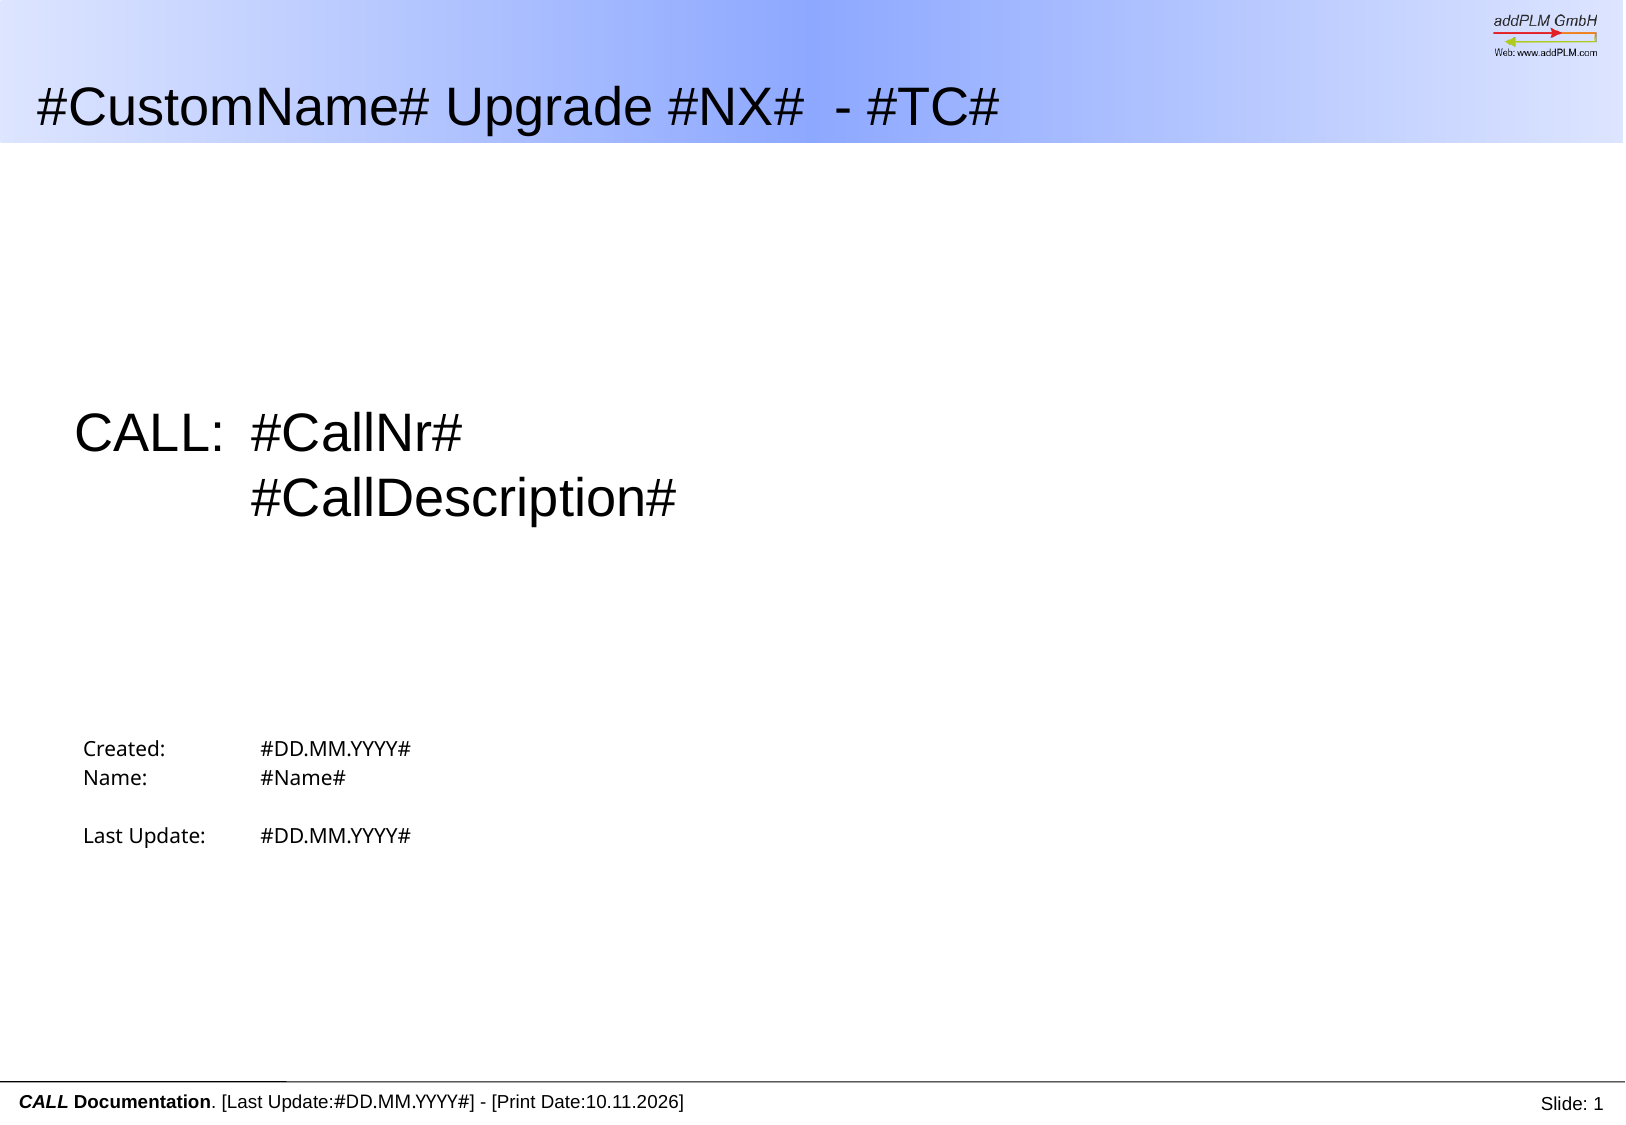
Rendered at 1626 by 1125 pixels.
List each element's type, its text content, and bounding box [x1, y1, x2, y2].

title #CustomName# Upgrade #NX# - #TC# [22, 65, 1279, 143]
text_box CALL: #CallNr# #CallDescription# [58, 389, 1583, 536]
text_box Created: #DD.MM.YYYY# Name: #Name# Last Update: #DD.MM.YYYY# [68, 727, 746, 894]
picture [1493, 14, 1597, 56]
